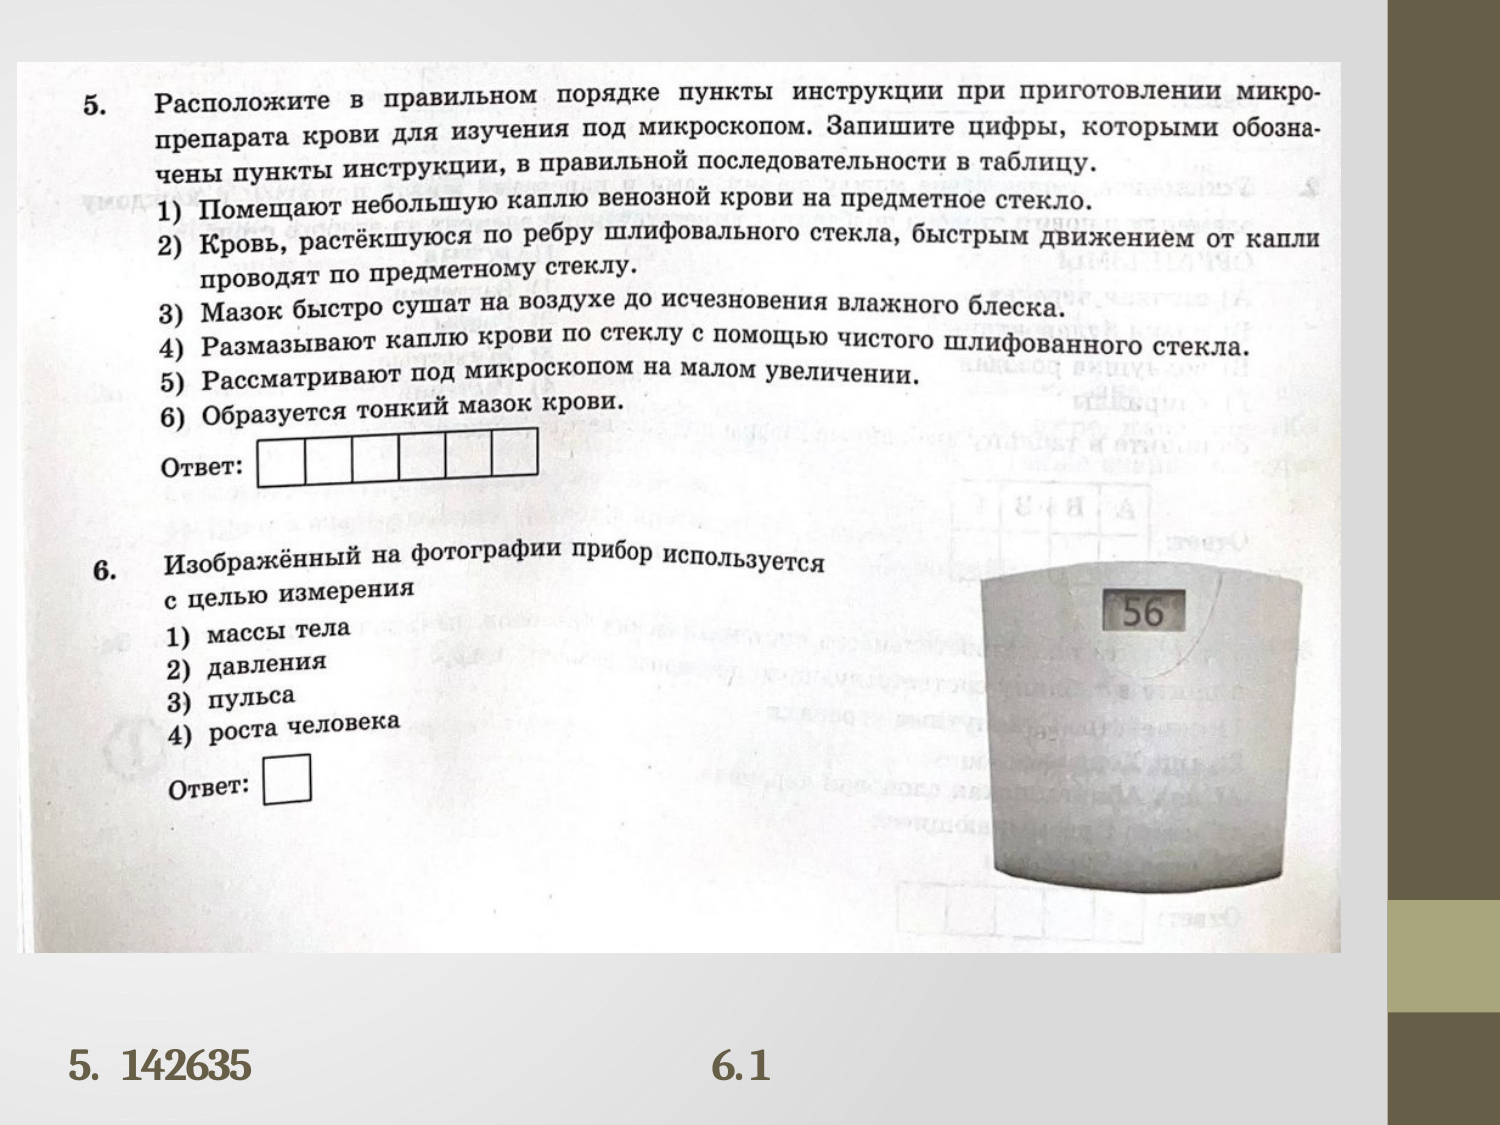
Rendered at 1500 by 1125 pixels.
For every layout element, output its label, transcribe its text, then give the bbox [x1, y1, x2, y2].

title 5. 142635 6. 1 [53, 999, 1329, 1098]
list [17, 61, 1342, 953]
